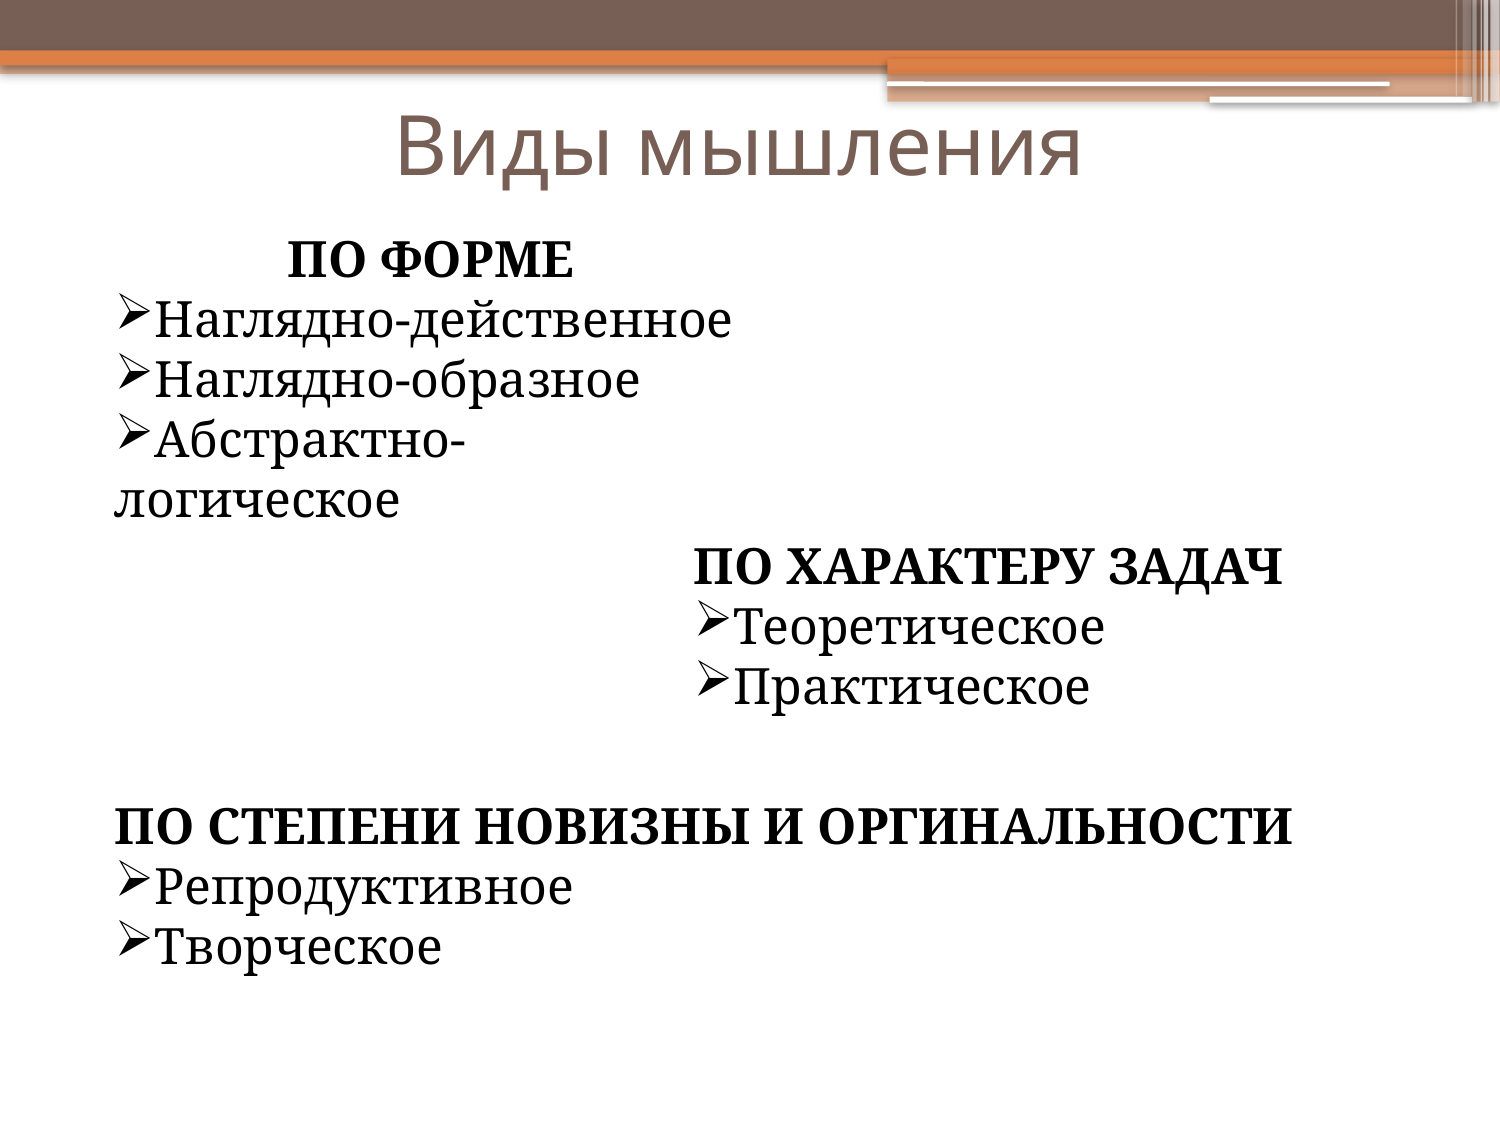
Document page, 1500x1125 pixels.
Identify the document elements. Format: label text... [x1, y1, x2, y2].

text_box ПО СТЕПЕНИ НОВИЗНЫ И ОРГИНАЛЬНОСТИ Репродуктивное Творческое [100, 786, 1447, 982]
title Виды мышления [64, 54, 1415, 231]
text_box ПО ХАРАКТЕРУ ЗАДАЧ Теоретическое Практическое [679, 527, 1471, 722]
text_box ПО ФОРМЕ Наглядно-действенное Наглядно-образное Абстрактно-логическое [100, 219, 762, 535]
